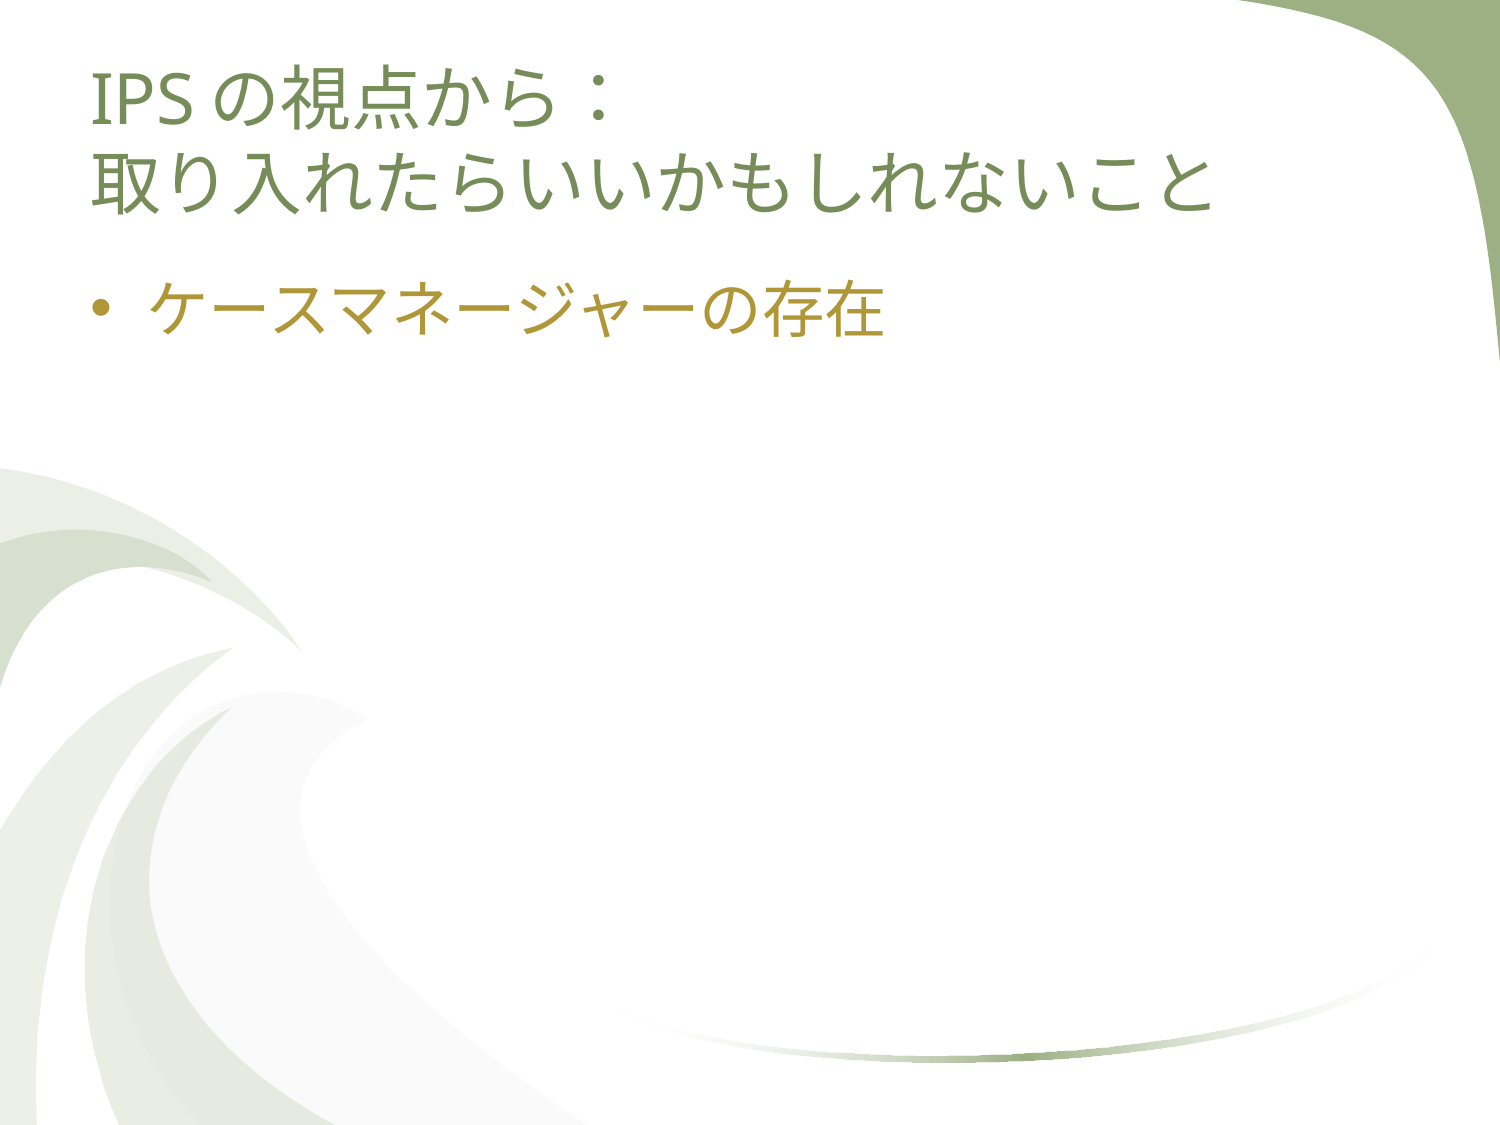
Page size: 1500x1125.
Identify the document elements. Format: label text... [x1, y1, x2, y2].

title IPSの視点から： 取り入れたらいいかもしれないこと [75, 45, 1425, 233]
list ケースマネージャーの存在 [75, 262, 1425, 1005]
